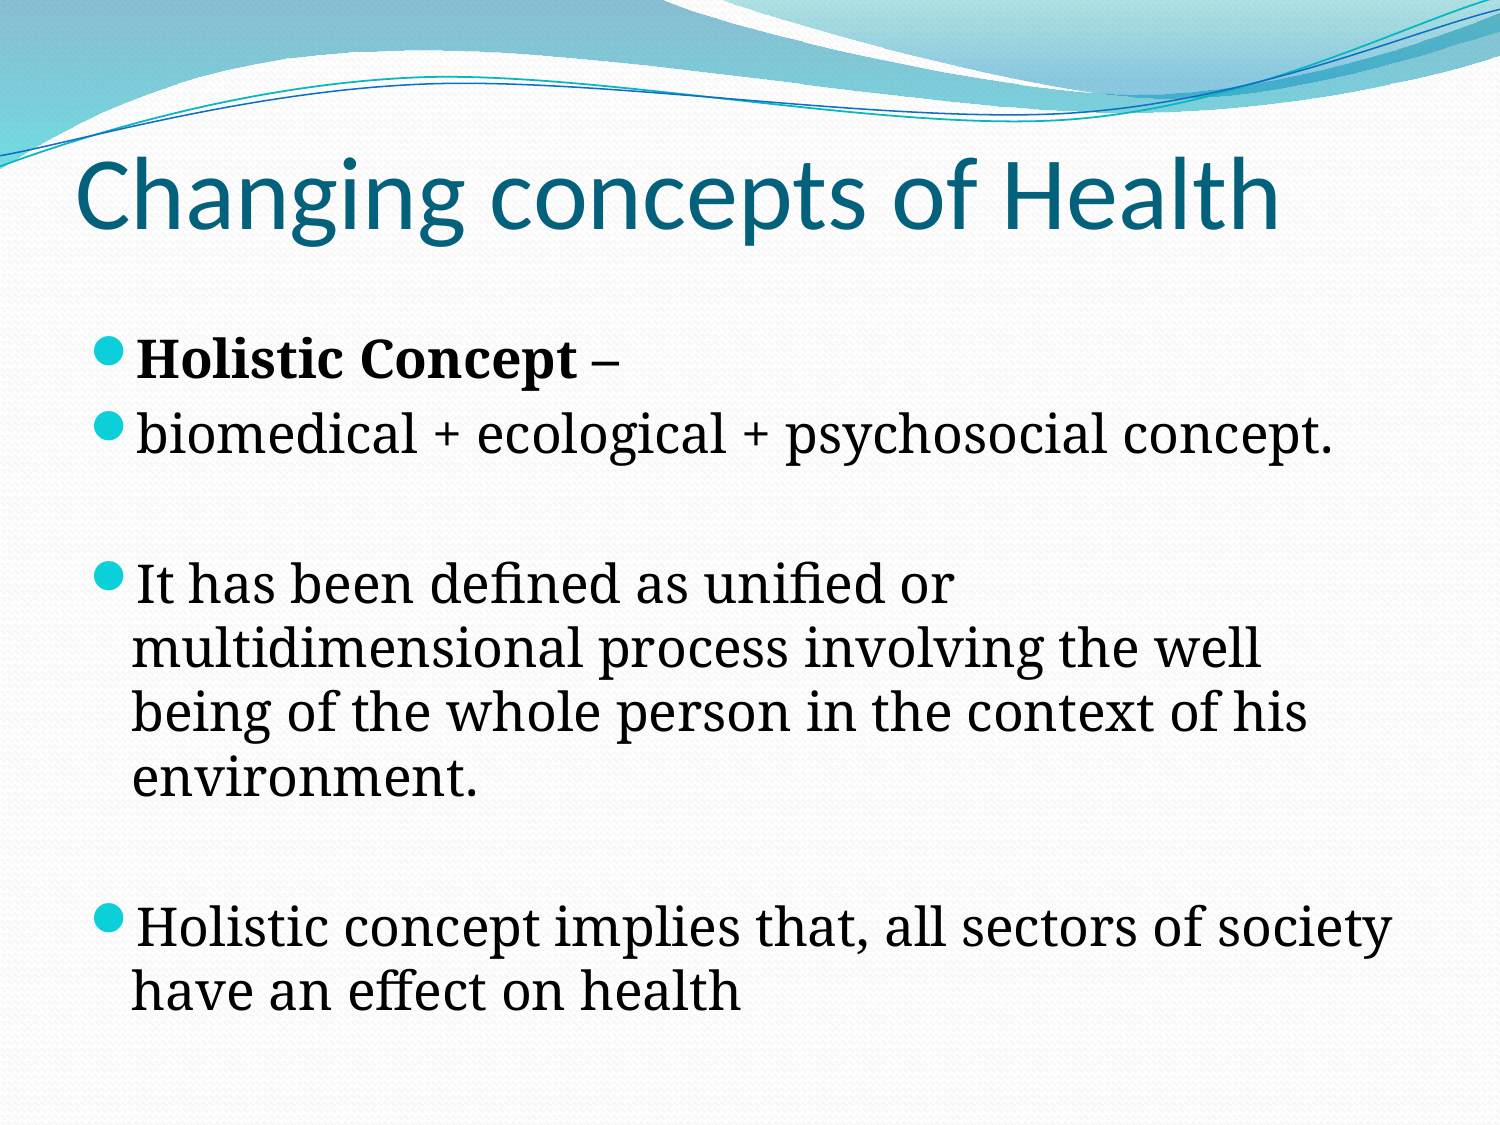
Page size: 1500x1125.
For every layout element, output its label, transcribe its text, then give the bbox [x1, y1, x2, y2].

list Holistic Concept – biomedical + ecological + psychosocial concept. It has been defined as unified or multidimensional process involving the well being of the whole person in the context of his environment. Holistic concept implies that, all sectors of society have an effect on health [75, 317, 1425, 1038]
title Changing concepts of Health [75, 62, 1425, 250]
